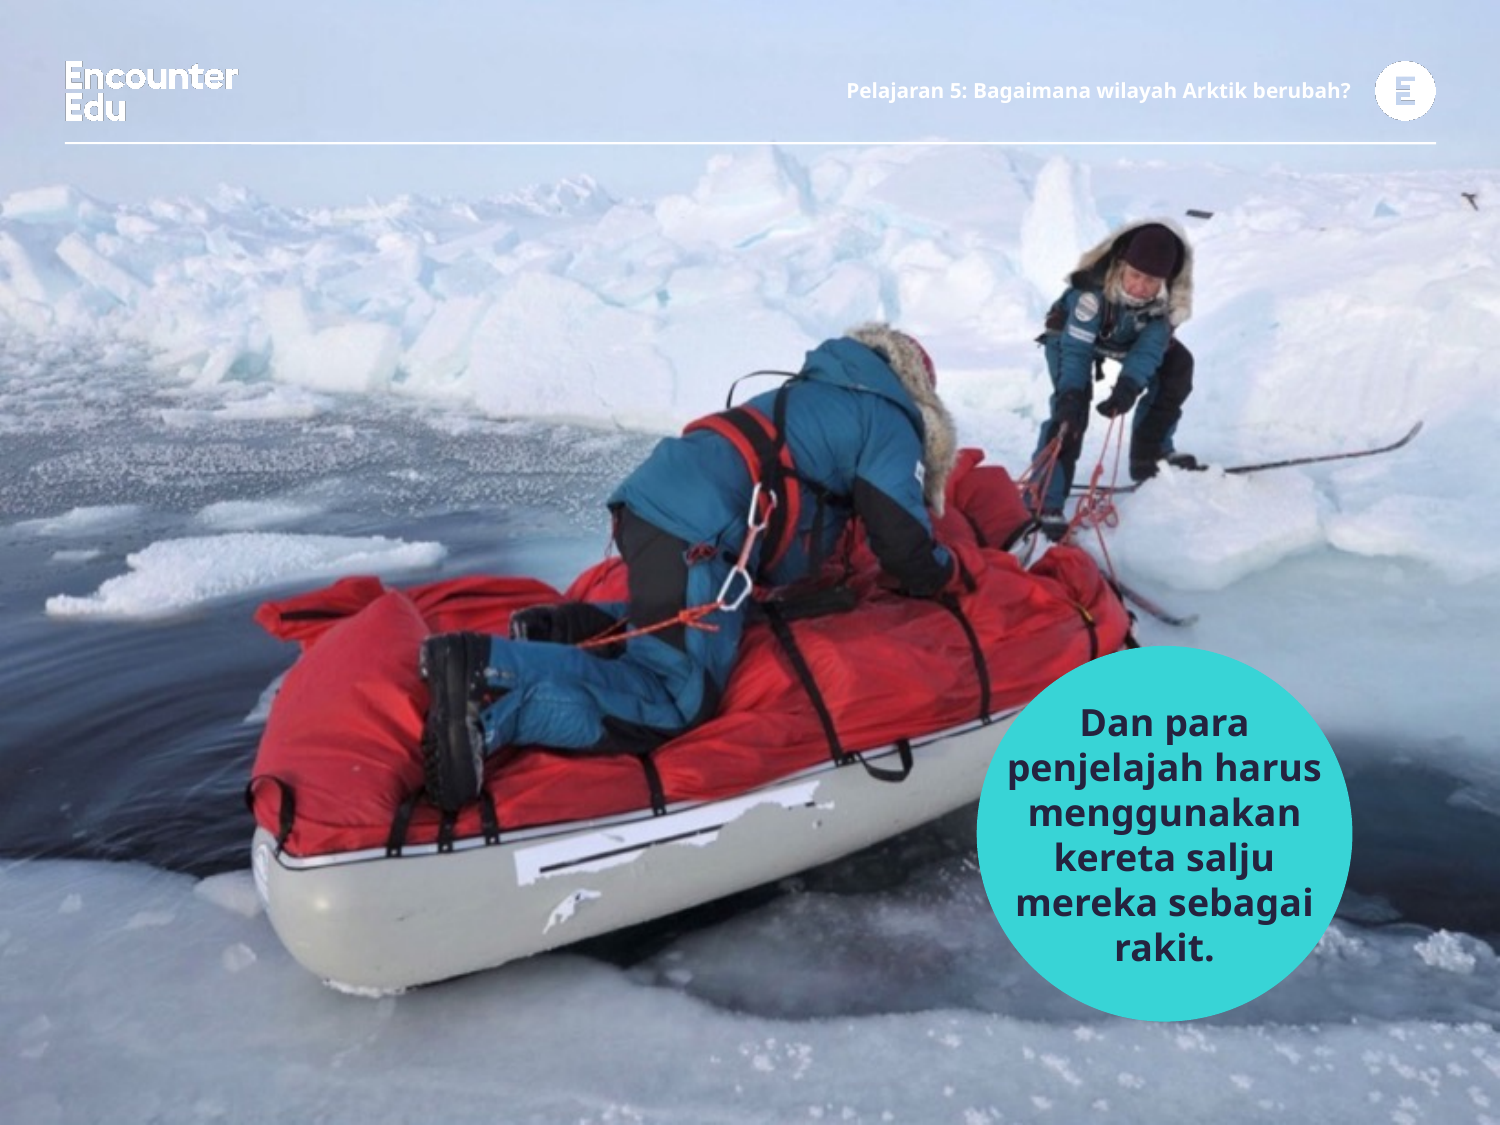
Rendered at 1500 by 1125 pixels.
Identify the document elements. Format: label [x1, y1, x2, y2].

picture [0, 0, 1500, 1125]
text_box [976, 645, 1353, 1022]
